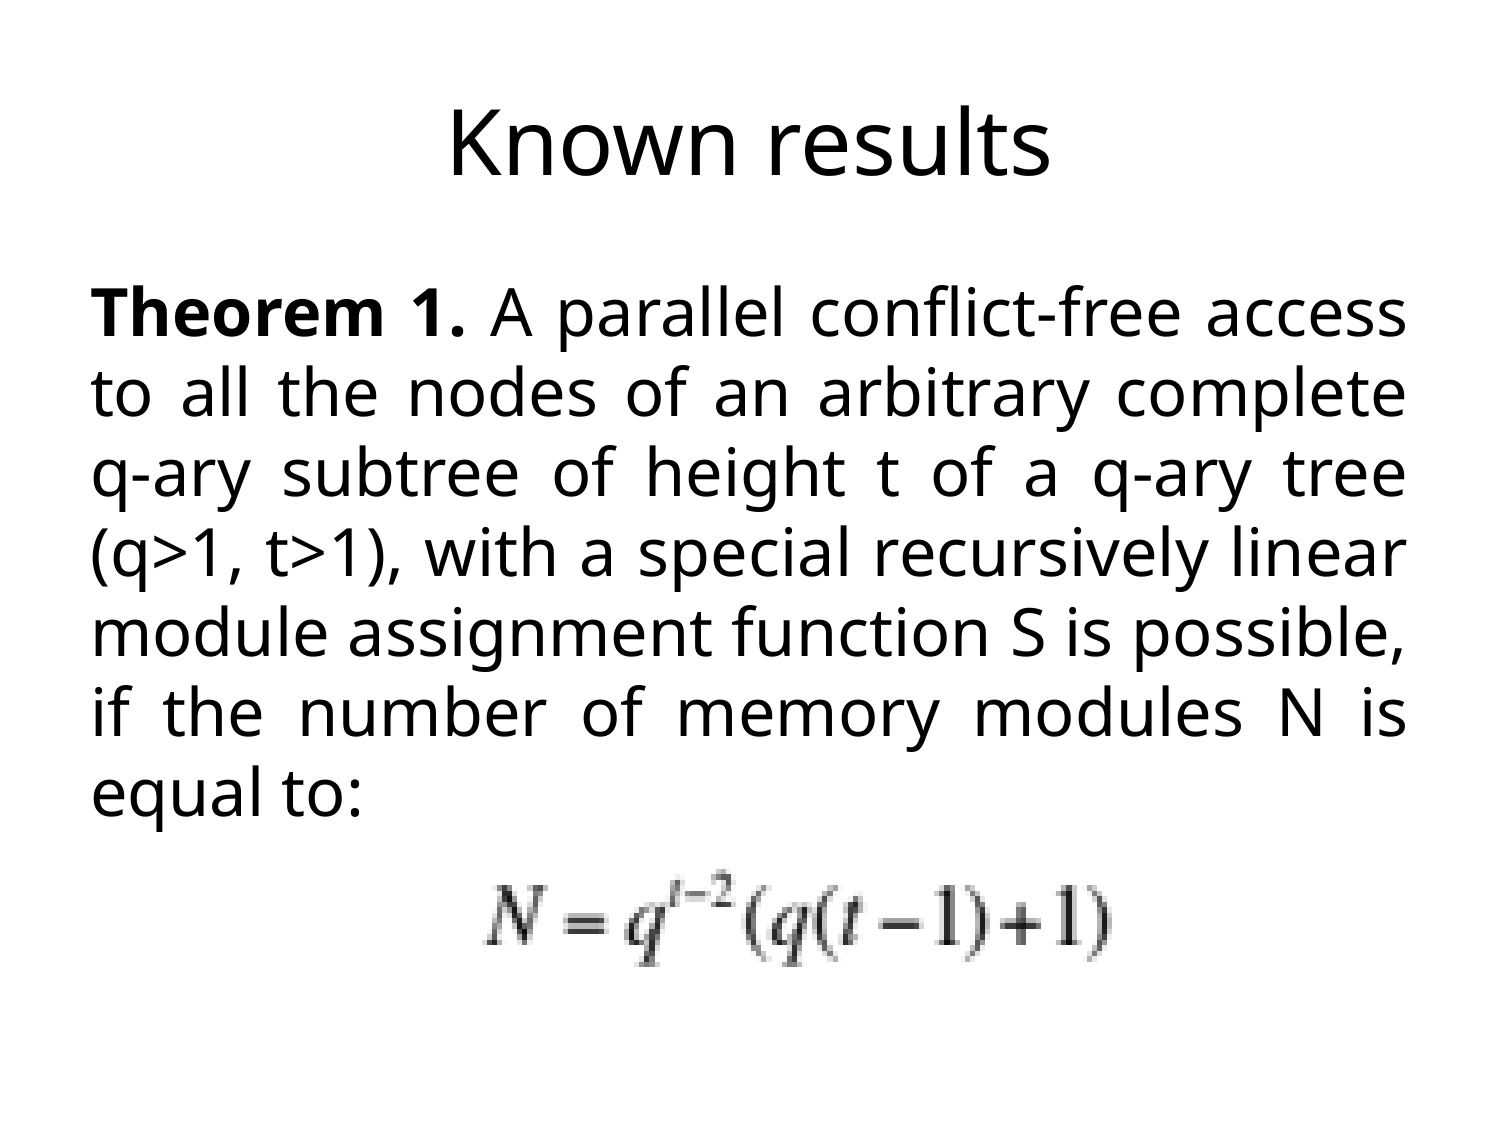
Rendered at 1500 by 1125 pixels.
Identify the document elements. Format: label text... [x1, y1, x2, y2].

title Known results [75, 45, 1425, 233]
list Theorem 1. A parallel conflict-free access to all the nodes of an arbitrary complete q-ary subtree of height t of a q-ary tree (q>1, t>1), with a special recursively linear module assignment function S is possible, if the number of memory modules N is equal to: [75, 262, 1425, 1005]
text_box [472, 853, 1118, 974]
